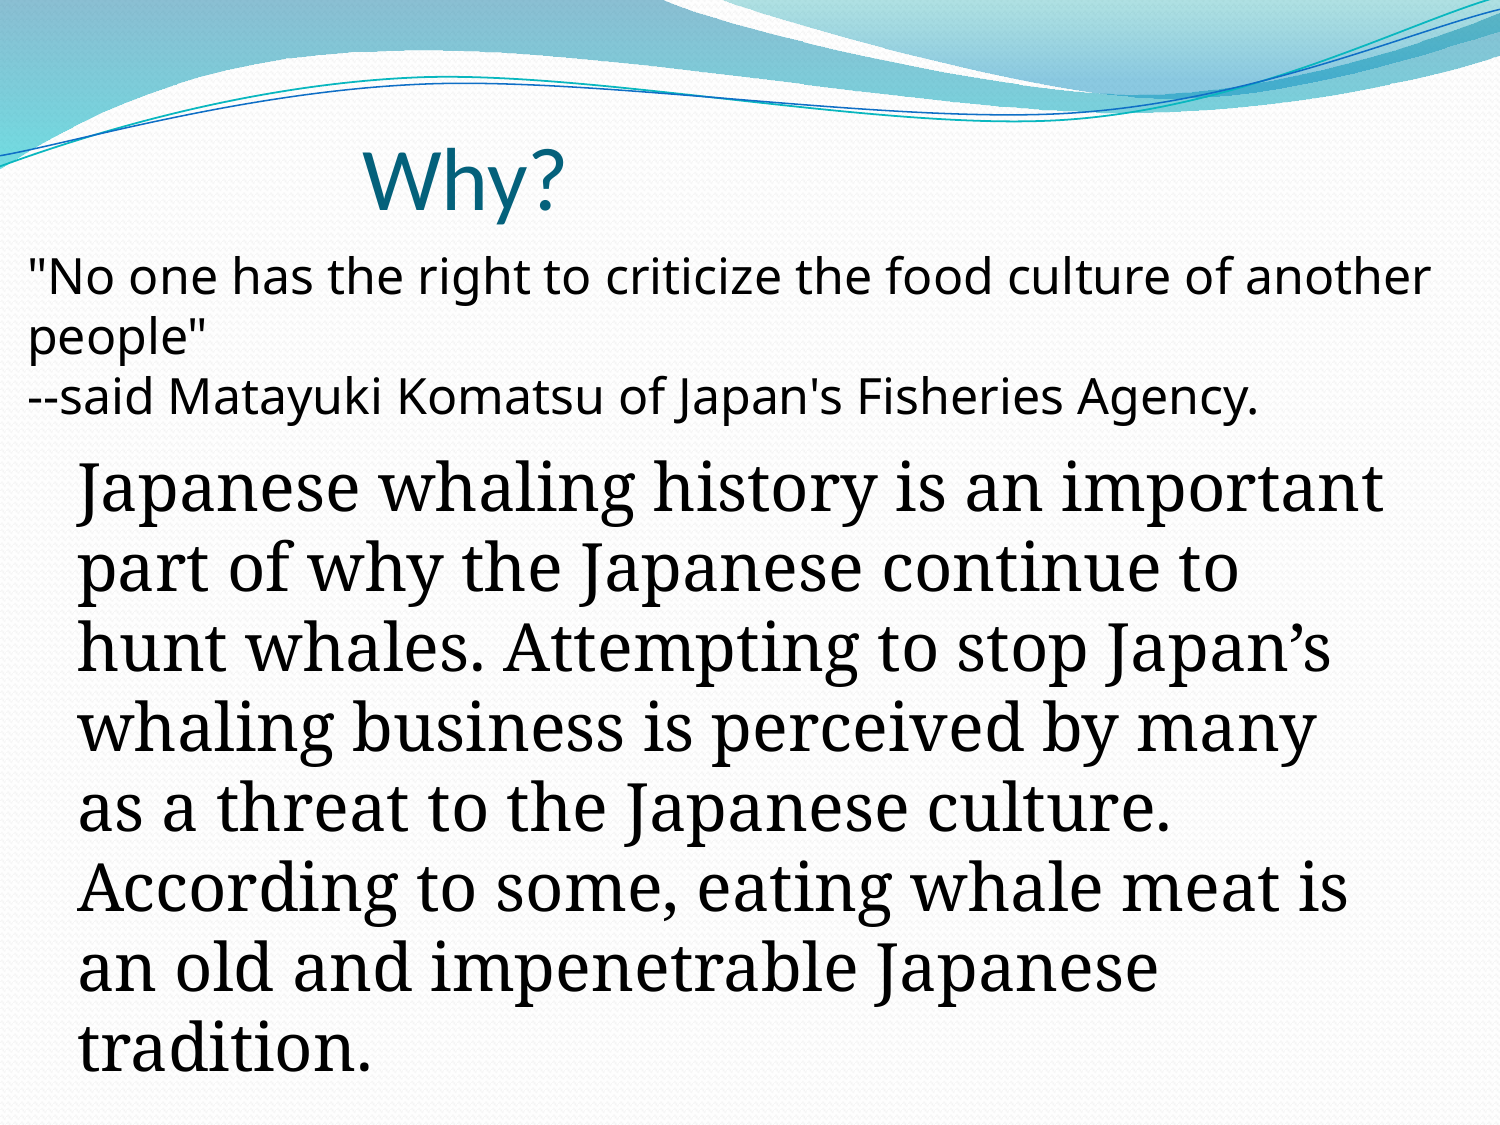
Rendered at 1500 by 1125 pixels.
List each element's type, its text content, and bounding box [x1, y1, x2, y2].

title Why? [362, 112, 613, 228]
text_box Japanese whaling history is an important part of why the Japanese continue to hunt whales. Attempting to stop Japan’s whaling business is perceived by many as a threat to the Japanese culture. According to some, eating whale meat is an old and impenetrable Japanese tradition. [62, 437, 1413, 1092]
text_box "No one has the right to criticize the food culture of another people" --said Matayuki Komatsu of Japan's Fisheries Agency. [12, 237, 1463, 433]
